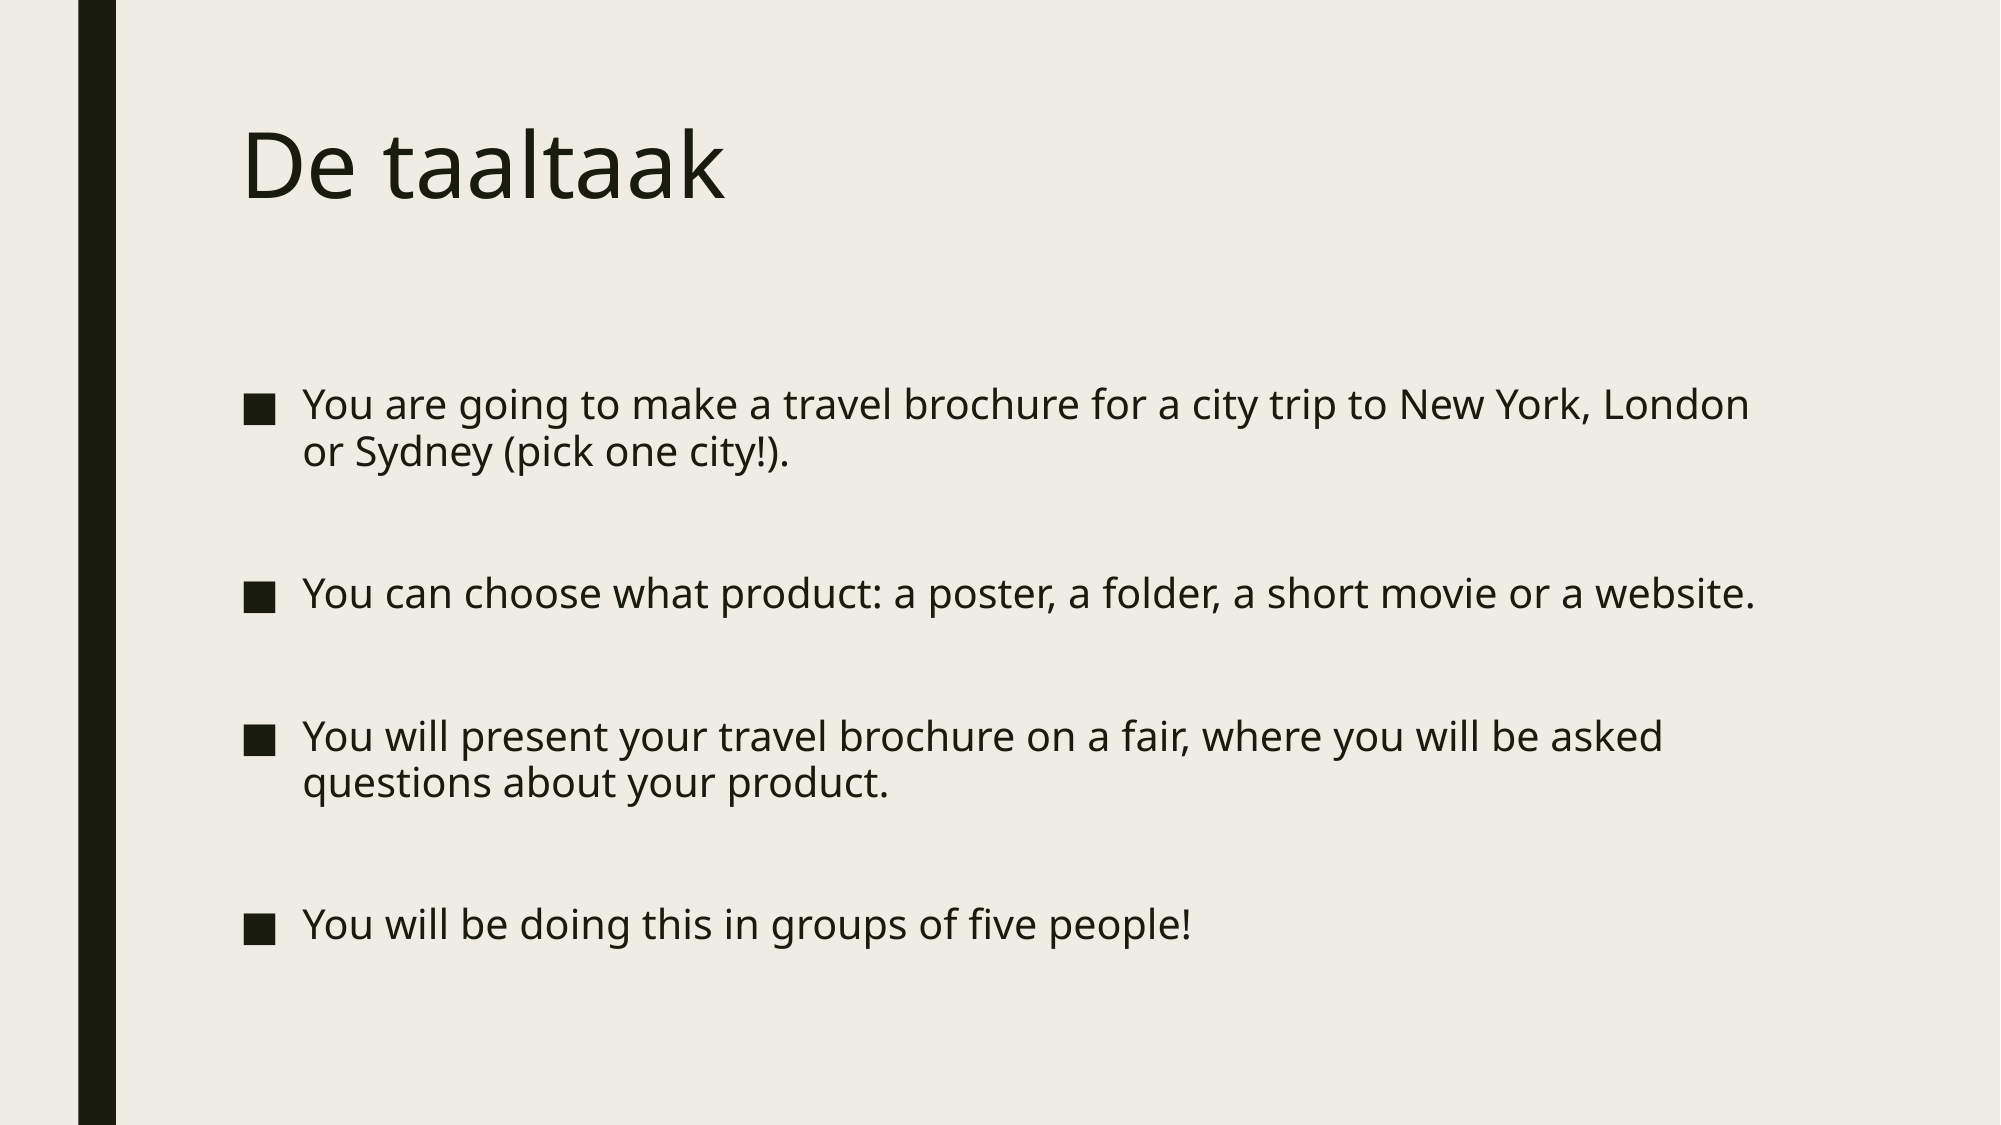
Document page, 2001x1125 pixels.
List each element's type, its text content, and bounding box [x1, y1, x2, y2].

title De taaltaak [225, 112, 1800, 357]
list You are going to make a travel brochure for a city trip to New York, London or Sydney (pick one city!). You can choose what product: a poster, a folder, a short movie or a website. You will present your travel brochure on a fair, where you will be asked questions about your product. You will be doing this in groups of five people! [225, 375, 1800, 963]
